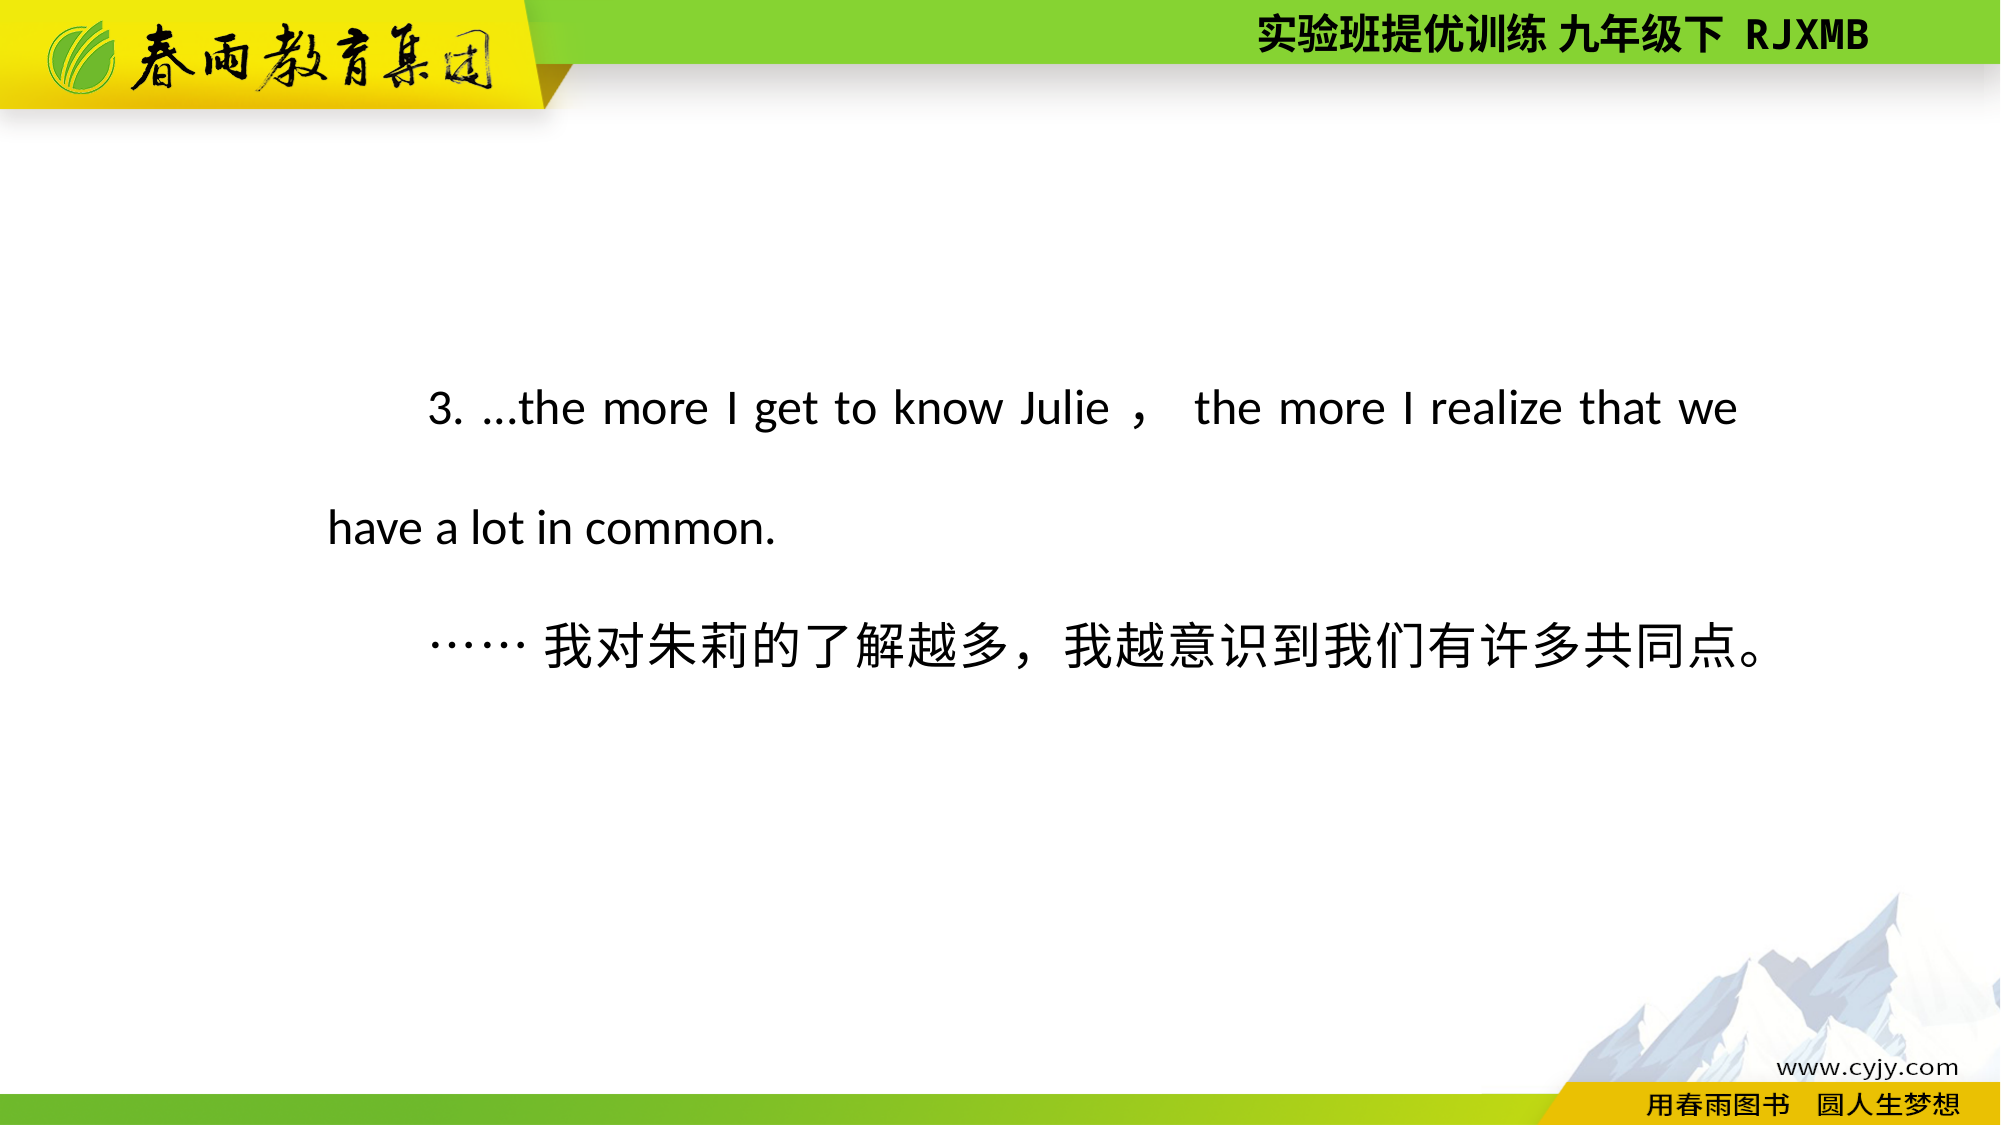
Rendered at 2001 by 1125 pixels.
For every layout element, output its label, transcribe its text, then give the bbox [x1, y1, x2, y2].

text_box 3. ...the more I get to know Julie，the more I realize that we have a lot in common. ……我对朱莉的了解越多，我越意识到我们有许多共同点。 [312, 307, 1754, 682]
picture [0, 0, 2001, 1125]
